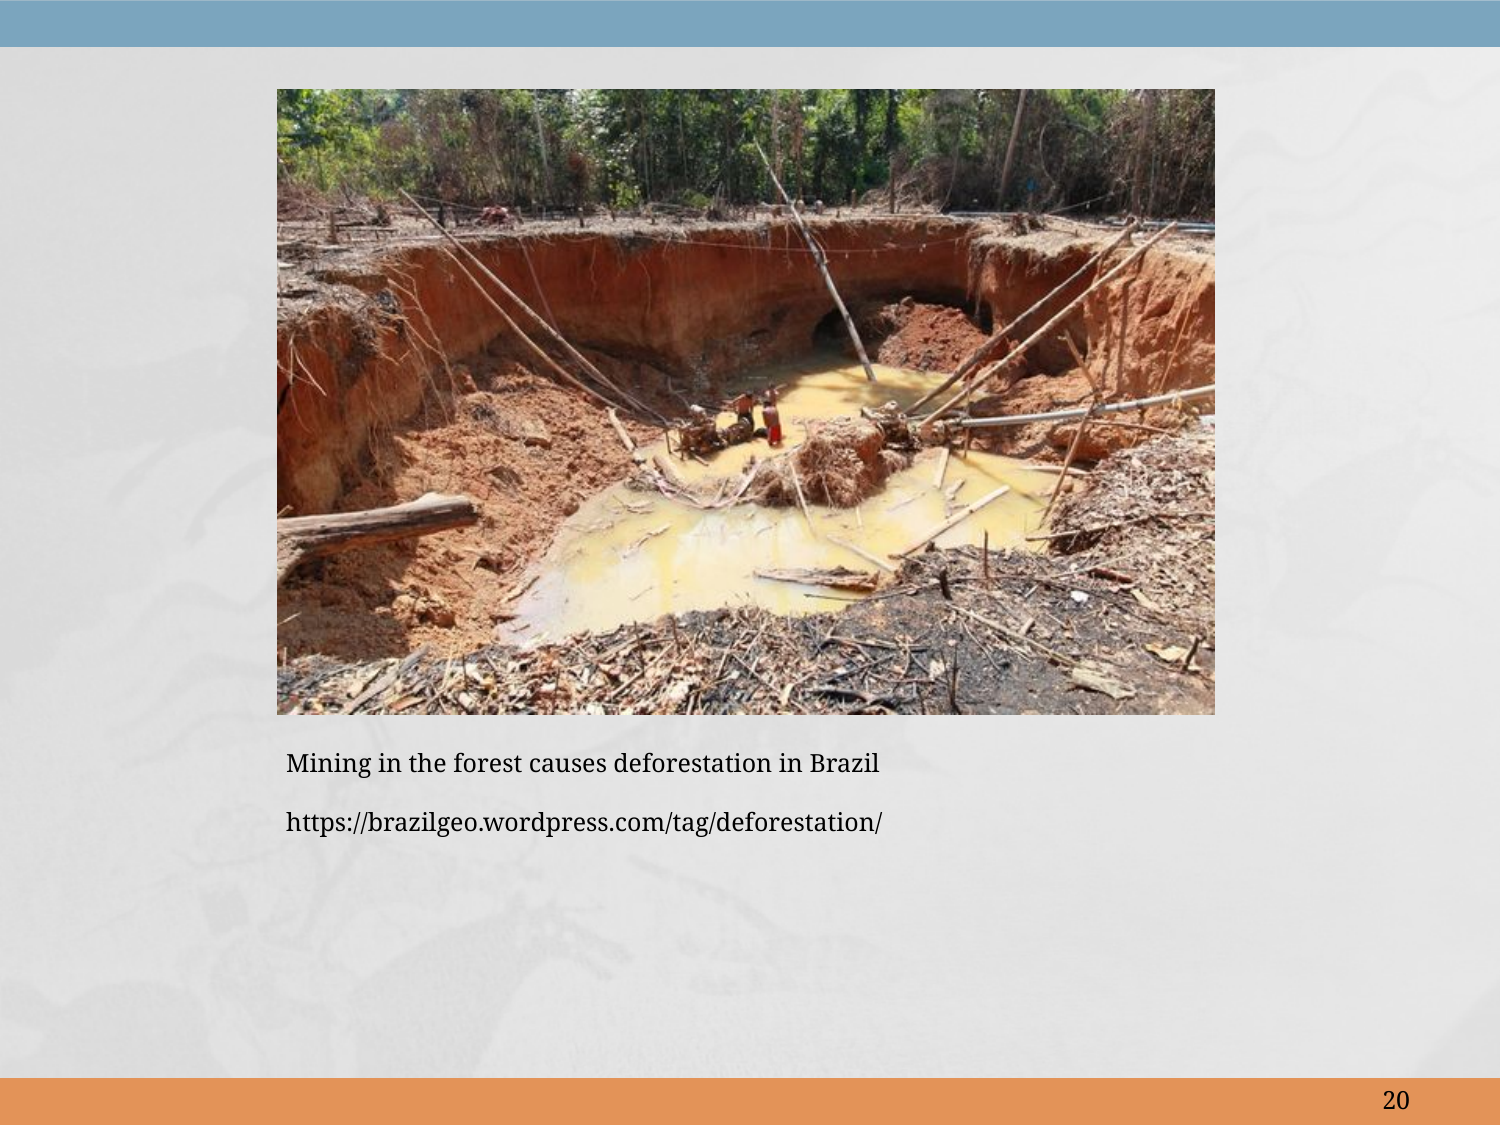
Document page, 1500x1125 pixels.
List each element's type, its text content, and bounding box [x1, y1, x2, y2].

slide_number 20 [1074, 1078, 1425, 1125]
text_box Mining in the forest causes deforestation in Brazil https://brazilgeo.wordpress.com/tag/deforestation/ [271, 739, 898, 845]
picture [277, 89, 1215, 715]
